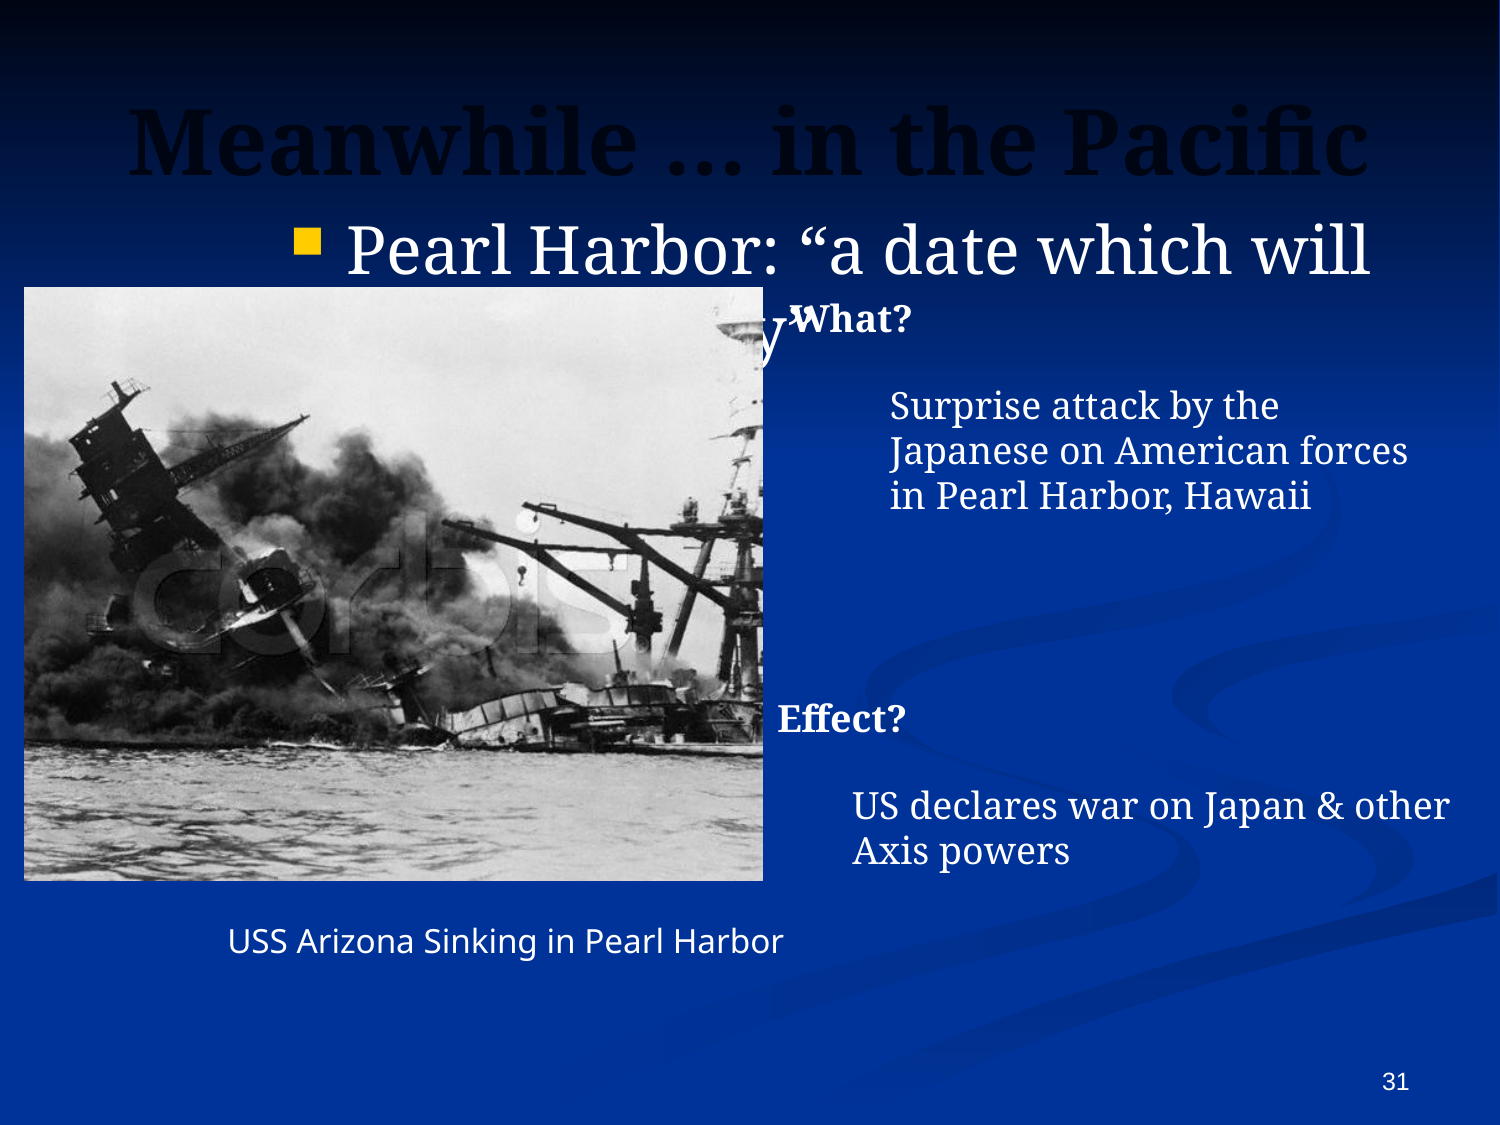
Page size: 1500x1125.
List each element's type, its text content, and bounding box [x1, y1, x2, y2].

text_box US declares war on Japan & other Axis powers [837, 774, 1475, 880]
text_box What? [774, 287, 1500, 348]
slide_number 31 [1074, 1024, 1426, 1104]
text_box Surprise attack by the Japanese on American forces in Pearl Harbor, Hawaii [875, 374, 1450, 525]
picture [24, 287, 763, 881]
title Meanwhile … in the Pacific [74, 44, 1426, 233]
list Pearl Harbor: “a date which will live in infamy” [274, 199, 1463, 276]
text_box USS Arizona Sinking in Pearl Harbor [212, 912, 913, 968]
text_box Effect? [766, 687, 963, 748]
